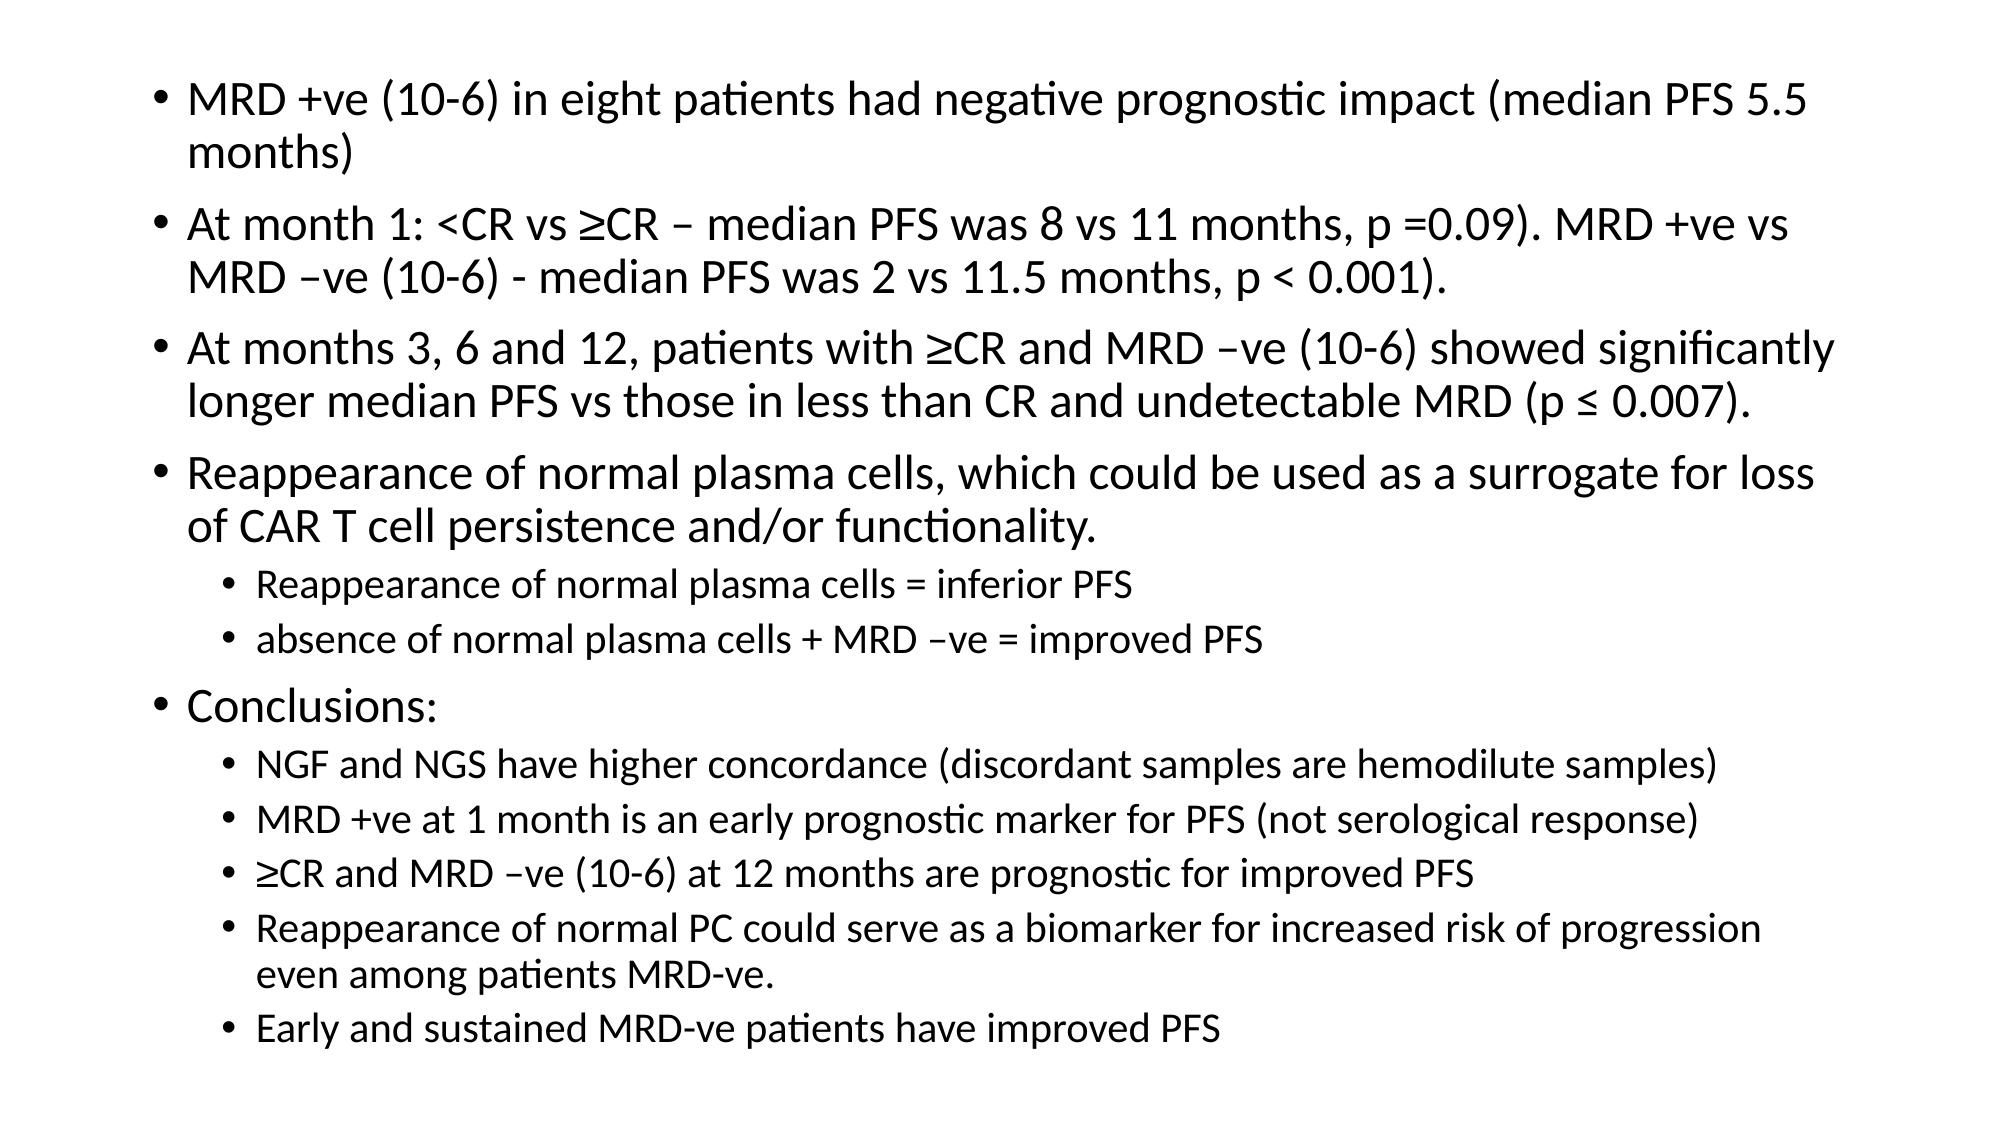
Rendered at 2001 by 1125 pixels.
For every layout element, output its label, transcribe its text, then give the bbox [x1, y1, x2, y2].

list MRD +ve (10-6) in eight patients had negative prognostic impact (median PFS 5.5 months) At month 1: <CR vs ≥CR – median PFS was 8 vs 11 months, p =0.09). MRD +ve vs MRD –ve (10-6) - median PFS was 2 vs 11.5 months, p < 0.001). At months 3, 6 and 12, patients with ≥CR and MRD –ve (10-6) showed significantly longer median PFS vs those in less than CR and undetectable MRD (p ≤ 0.007). Reappearance of normal plasma cells, which could be used as a surrogate for loss of CAR T cell persistence and/or functionality. Reappearance of normal plasma cells = inferior PFS absence of normal plasma cells + MRD –ve = improved PFS Conclusions: NGF and NGS have higher concordance (discordant samples are hemodilute samples) MRD +ve at 1 month is an early prognostic marker for PFS (not serological response) ≥CR and MRD –ve (10-6) at 12 months are prognostic for improved PFS Reappearance of normal PC could serve as a biomarker for increased risk of progression even among patients MRD-ve. Early and sustained MRD-ve patients have improved PFS [137, 65, 1863, 1125]
